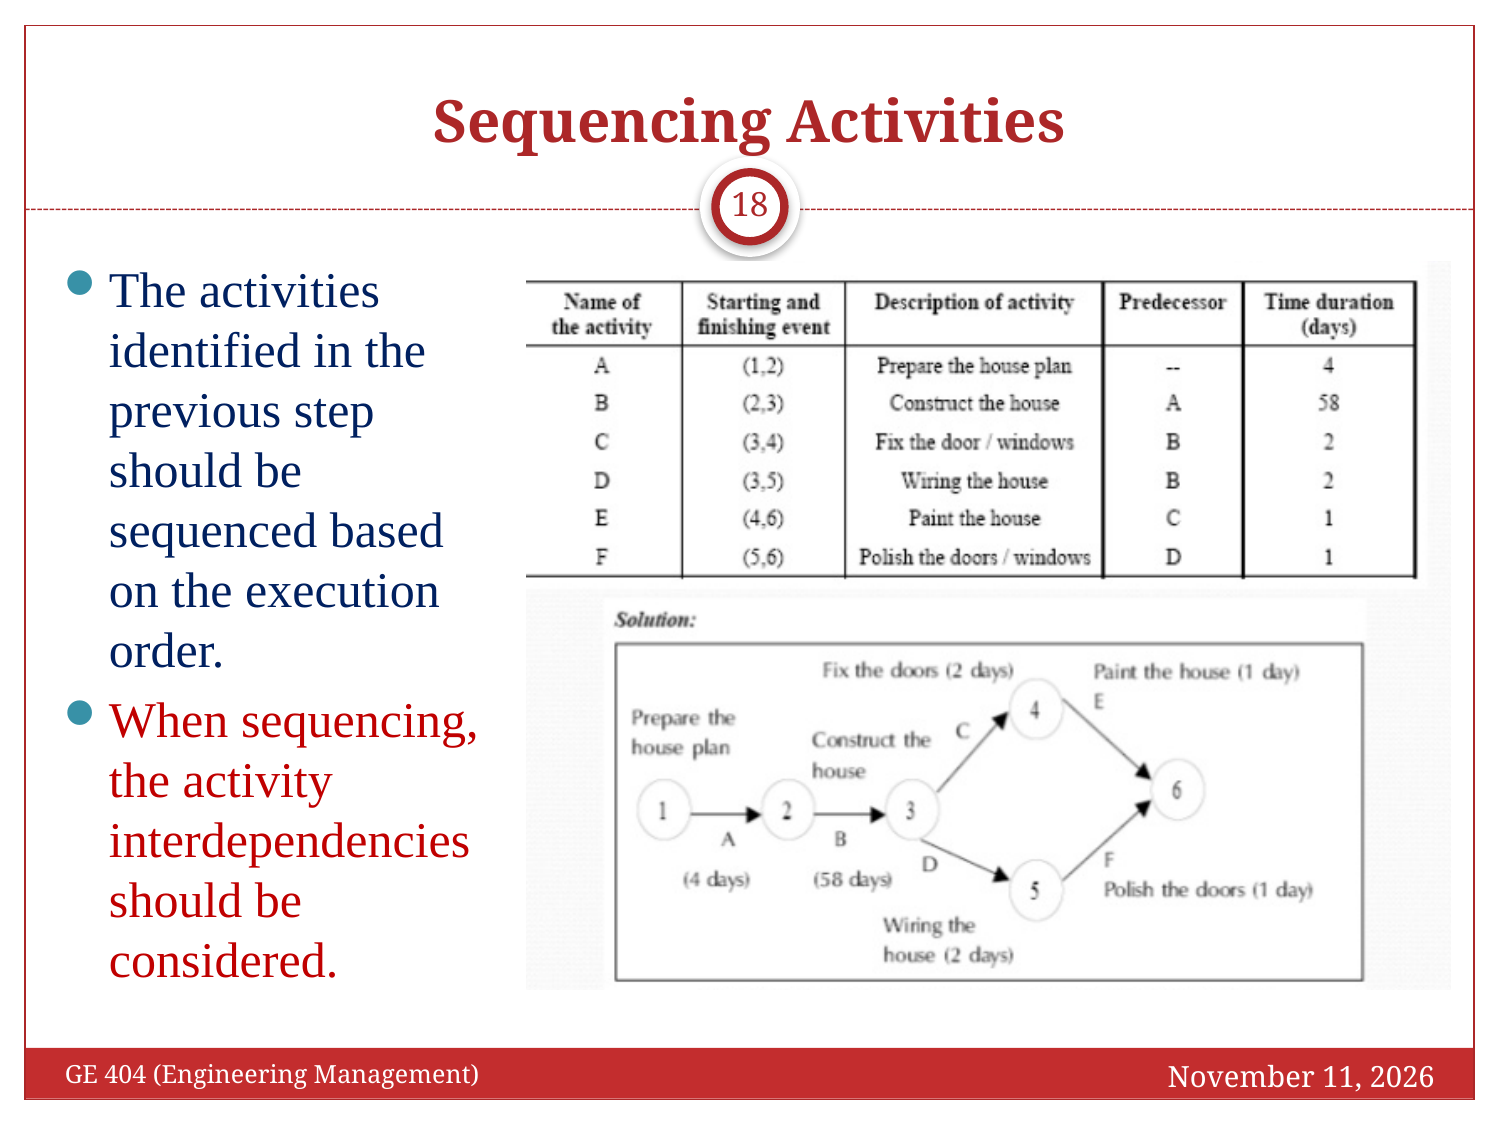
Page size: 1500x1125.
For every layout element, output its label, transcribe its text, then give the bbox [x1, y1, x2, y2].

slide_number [950, 1050, 1450, 1111]
footer GE 404 (Engineering Management) [50, 1051, 638, 1112]
slide_number 18 [712, 169, 788, 243]
list The activities identified in the previous step should be sequenced based on the execution order. When sequencing, the activity interdependencies should be considered. [49, 250, 513, 1001]
title Sequencing Activities [49, 37, 1450, 162]
picture [525, 261, 1452, 990]
